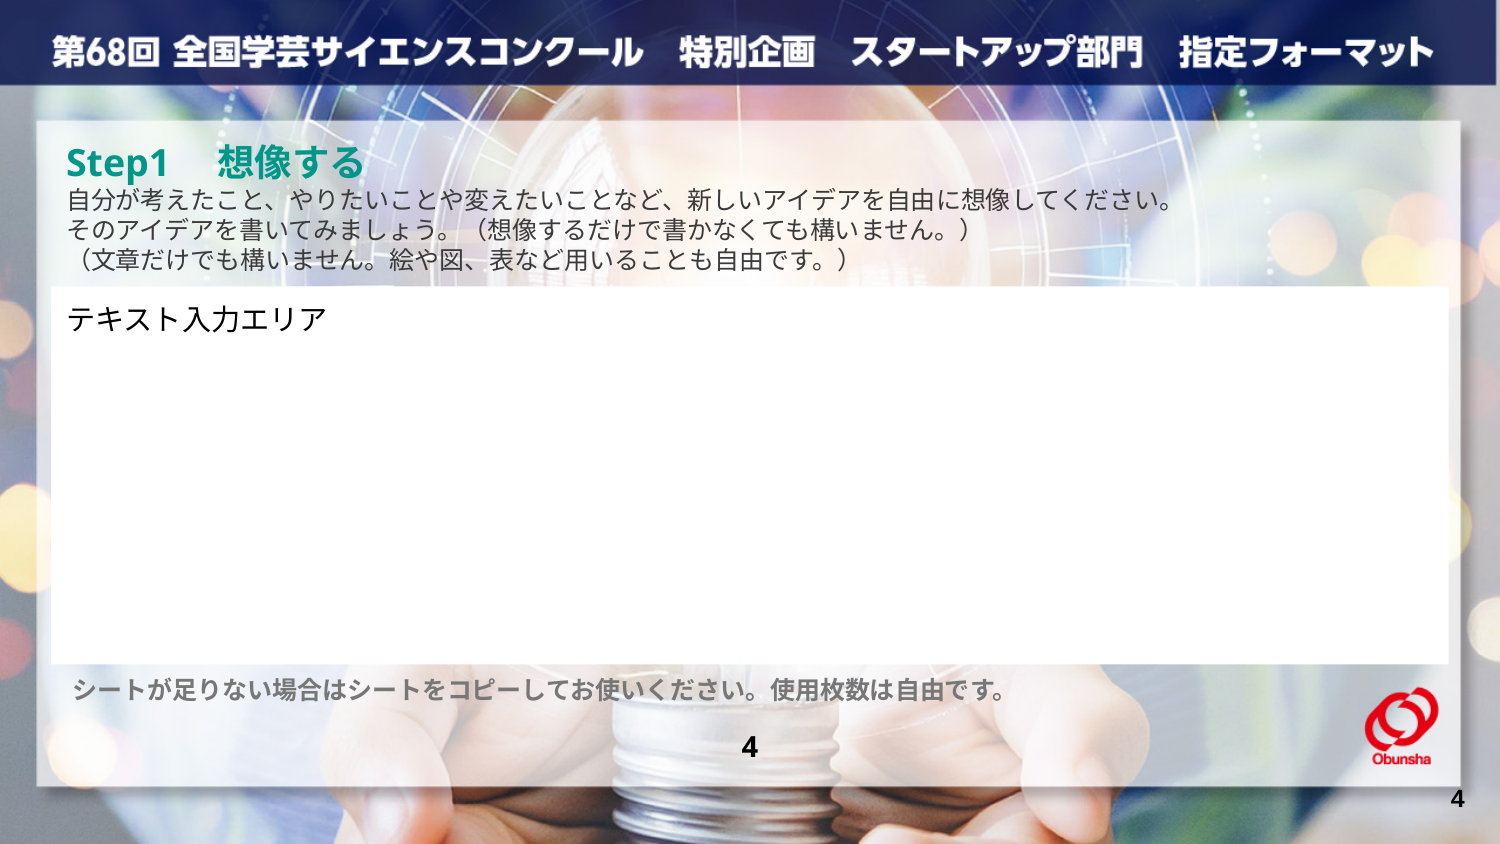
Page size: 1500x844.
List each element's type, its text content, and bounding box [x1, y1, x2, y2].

text_box Step1 想像する 自分が考えたこと、やりたいことや変えたいことなど、新しいアイデアを自由に想像してください。 そのアイデアを書いてみましょう。（想像するだけで書かなくても構いません。） （文章だけでも構いません。絵や図、表など用いることも自由です。） [51, 124, 1437, 286]
slide_number 4 [1389, 764, 1480, 830]
picture [0, 0, 1500, 844]
text_box テキスト入力エリア [51, 286, 1449, 665]
text_box シートが足りない場合はシートをコピーしてお使いください。使用枚数は自由です。 [57, 659, 1158, 697]
